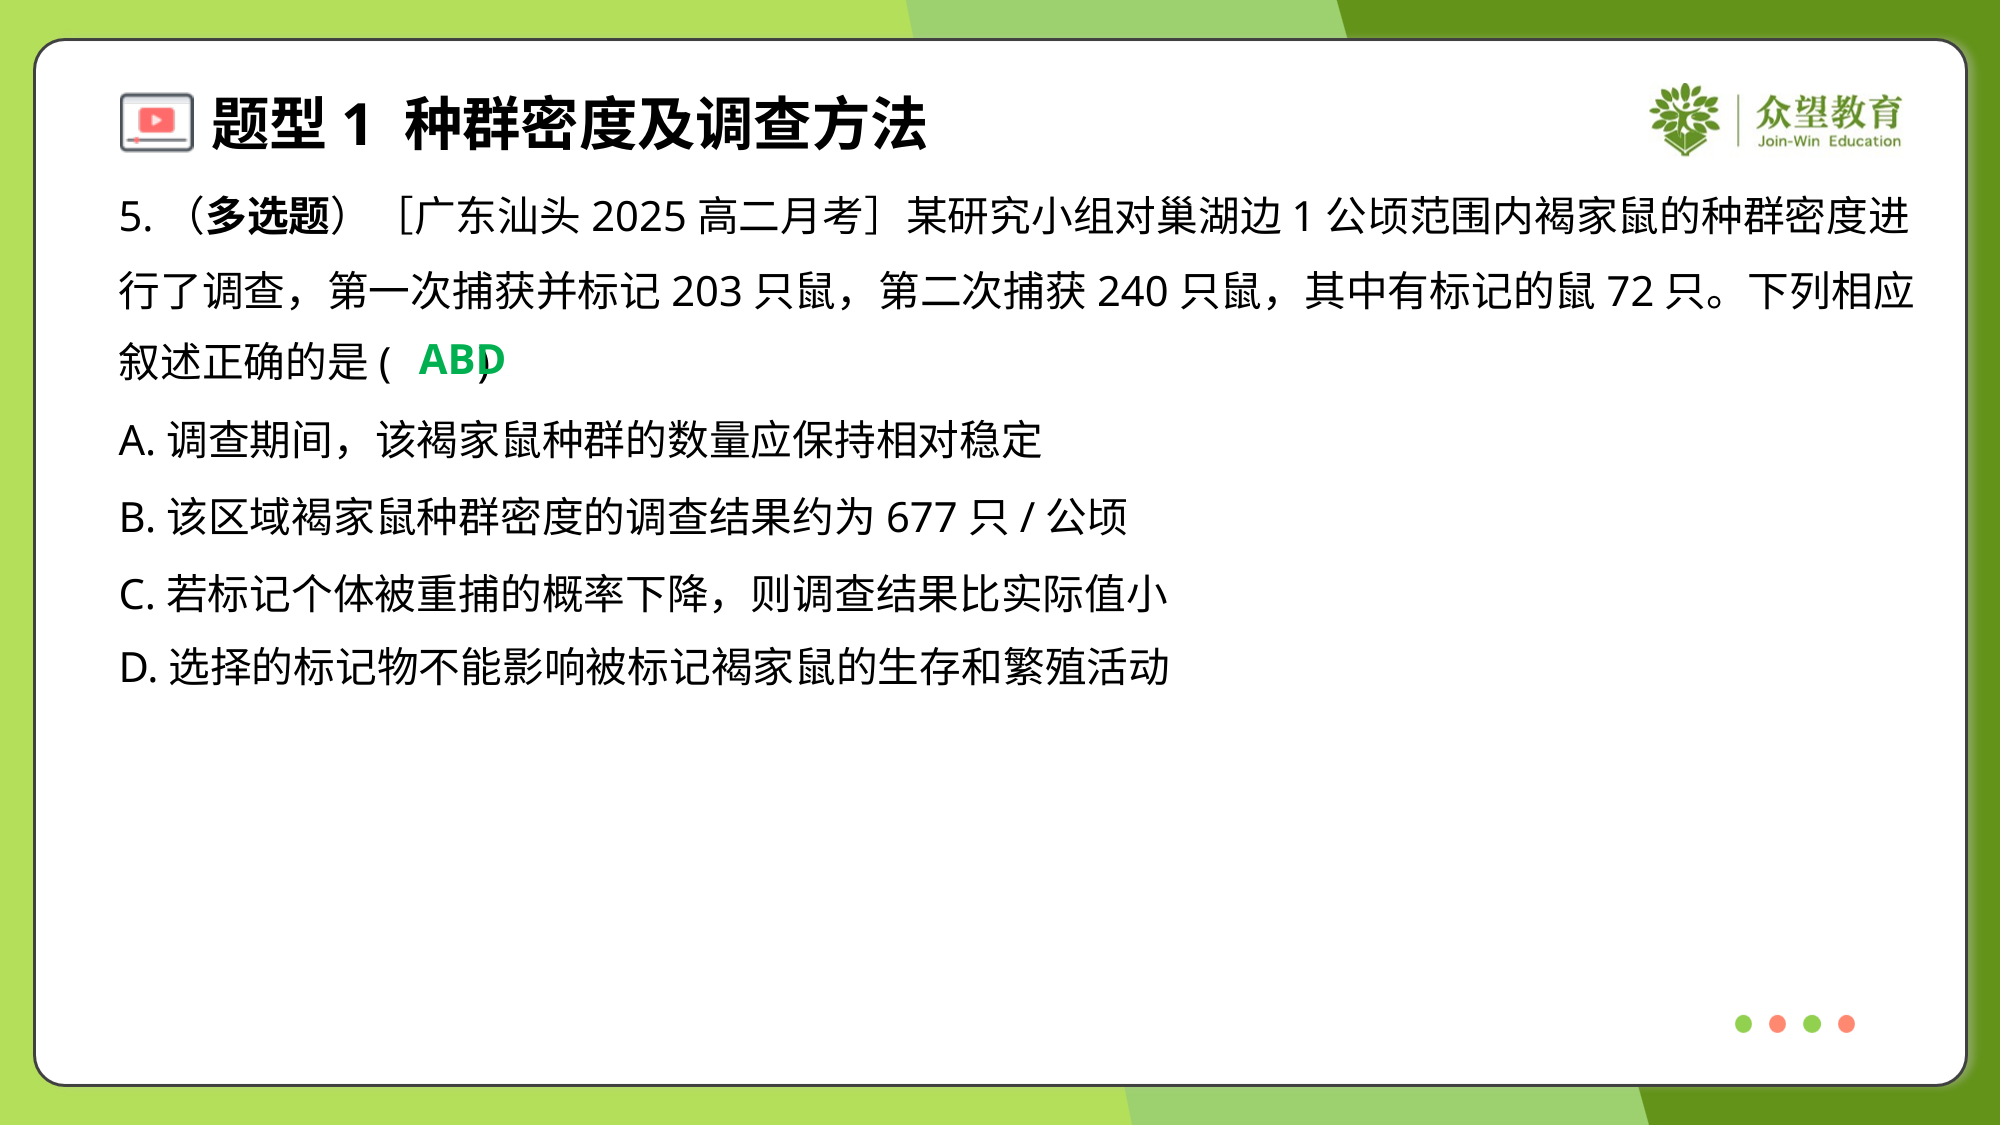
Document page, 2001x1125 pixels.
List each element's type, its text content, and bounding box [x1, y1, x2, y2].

picture [0, 0, 2000, 1125]
text_box A.调查期间，该褐家鼠种群的数量应保持相对稳定 B.该区域褐家鼠种群密度的调查结果约为677只/公顷 C.若标记个体被重捕的概率下降，则调查结果比实际值小 D.选择的标记物不能影响被标记褐家鼠的生存和繁殖活动 [118, 388, 1883, 684]
text_box ABD [401, 311, 525, 376]
text_box 5.（多选题）［广东汕头2025高二月考］某研究小组对巢湖边1公顷范围内褐家鼠的种群密度进 行了调查，第一次捕获并标记203只鼠，第二次捕获240只鼠，其中有标记的鼠72只。下列相应 叙述正确的是( ) [118, 164, 1883, 379]
